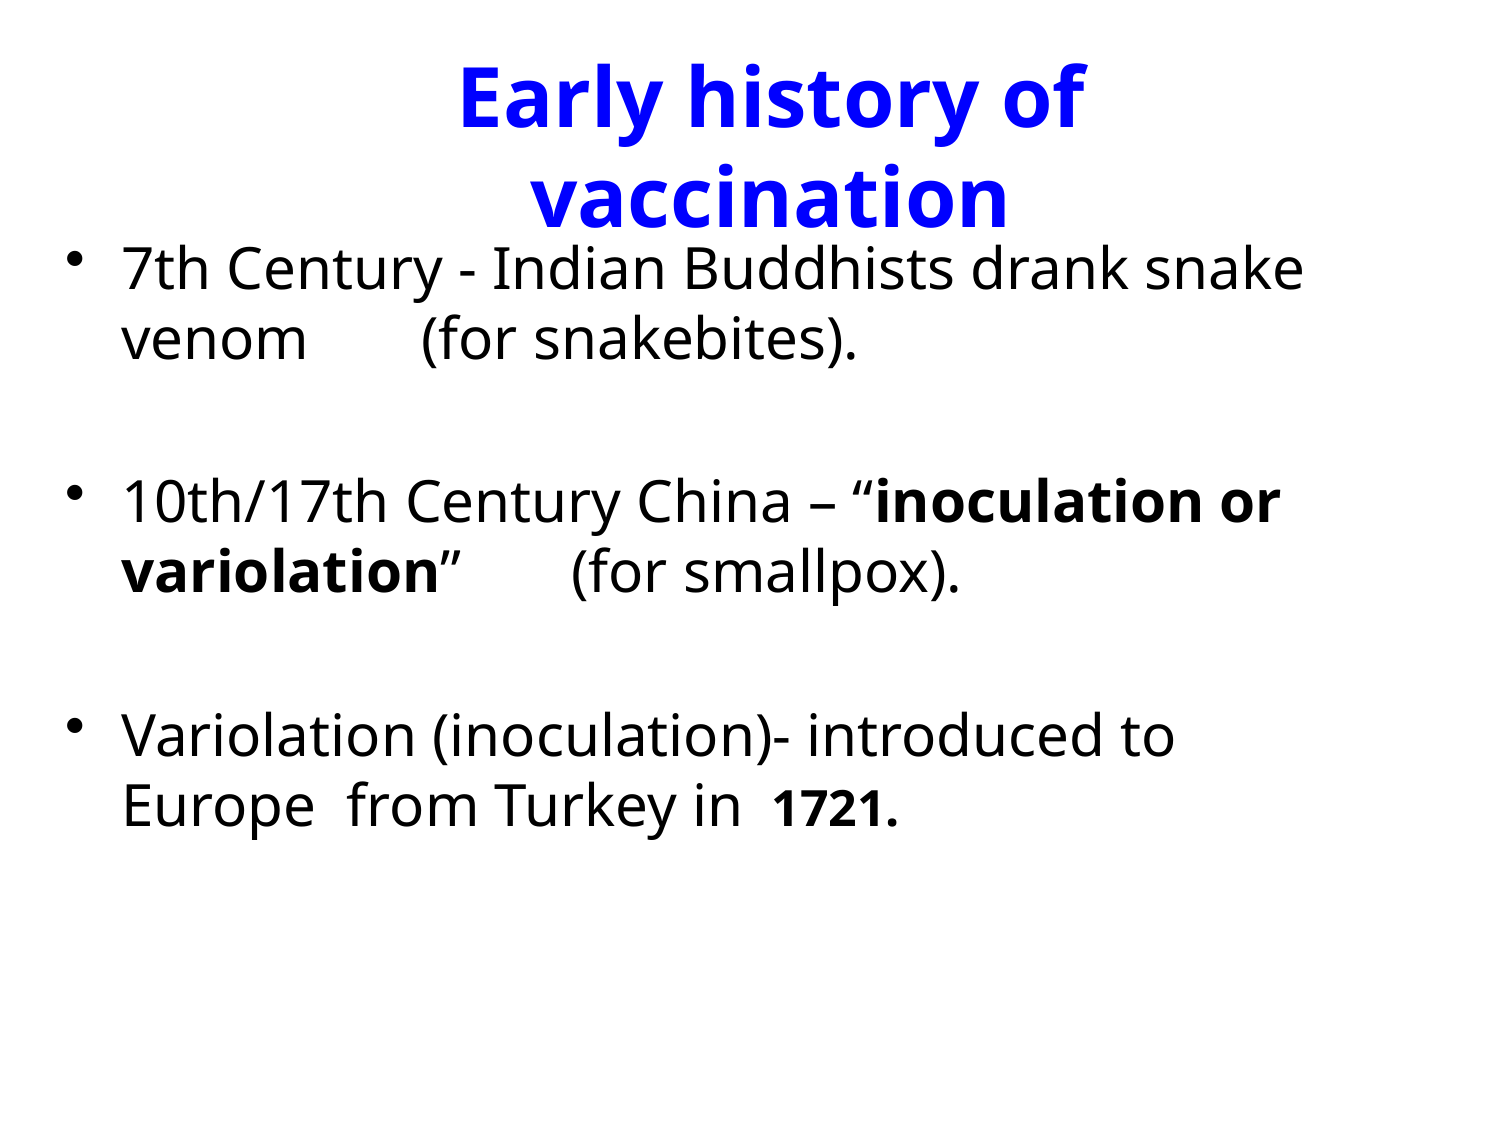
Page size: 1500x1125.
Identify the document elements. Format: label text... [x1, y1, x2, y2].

text_box Early history of vaccination [234, 37, 1308, 223]
text_box 7th Century - Indian Buddhists drank snake venom (for snakebites). 10th/17th Century China – “inoculation or variolation” (for smallpox). Variolation (inoculation)- introduced to Europe from Turkey in 1721. [50, 223, 1379, 904]
